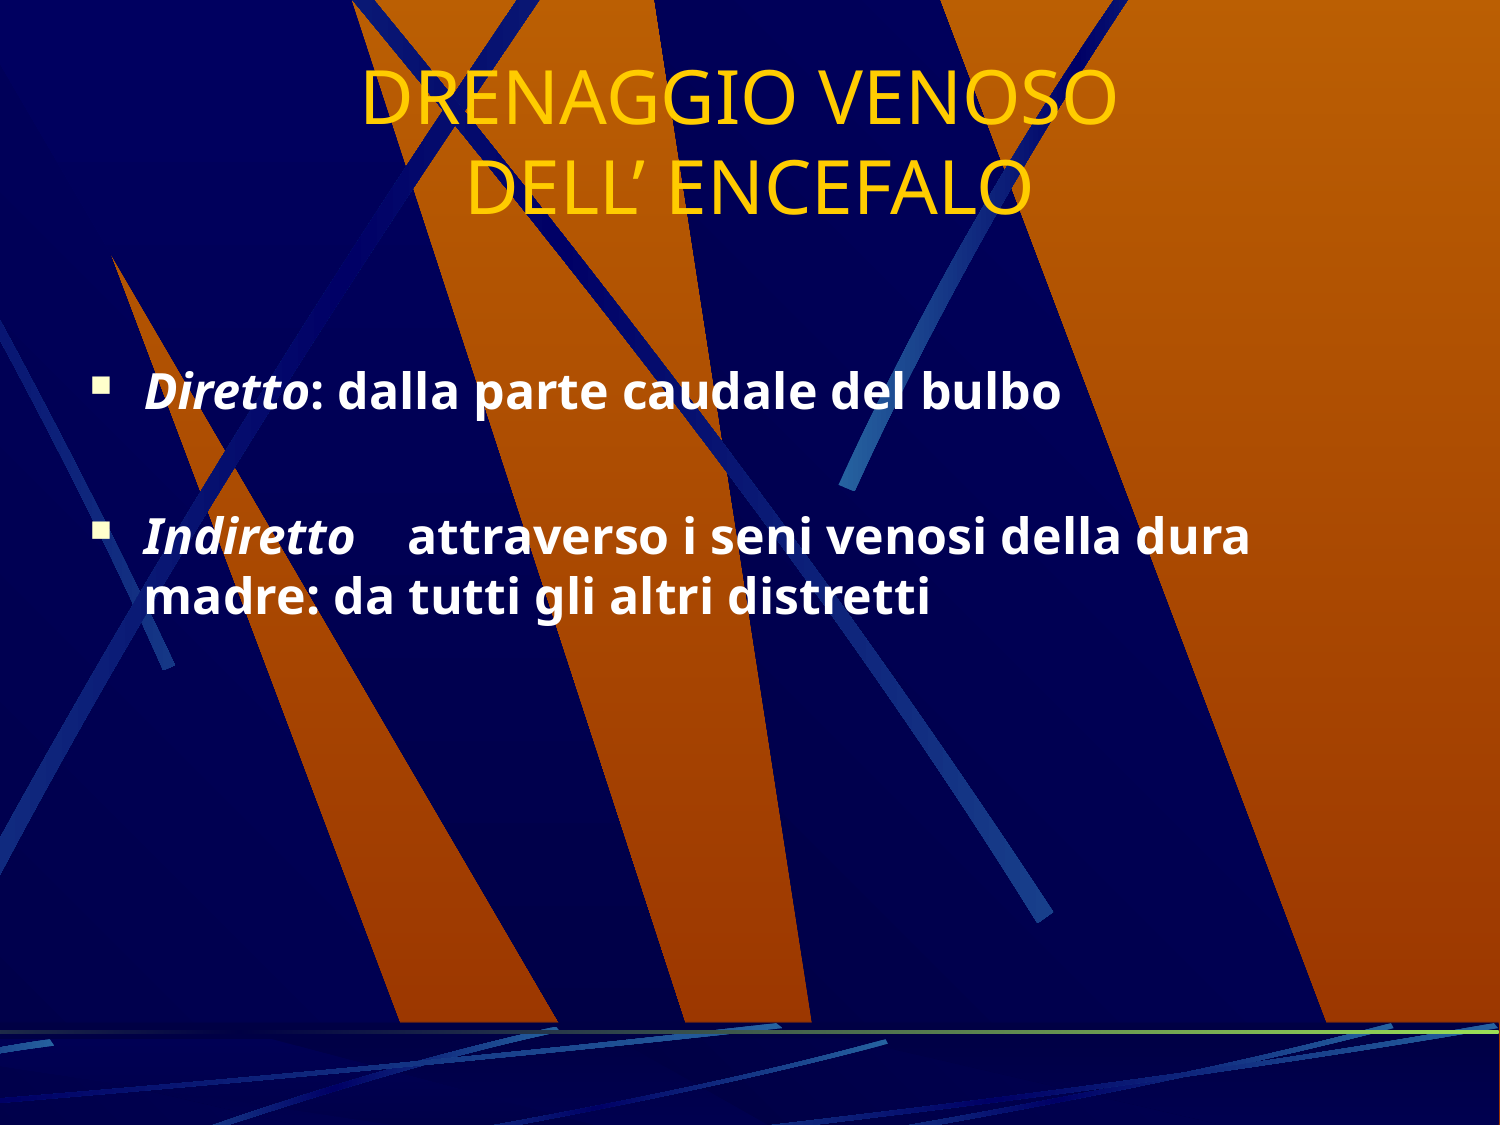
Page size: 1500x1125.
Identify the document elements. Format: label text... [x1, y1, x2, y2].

list Diretto: dalla parte caudale del bulbo Indiretto attraverso i seni venosi della dura madre: da tutti gli altri distretti [75, 351, 1425, 1094]
title DRENAGGIO VENOSO DELL’ ENCEFALO [75, 41, 1425, 237]
